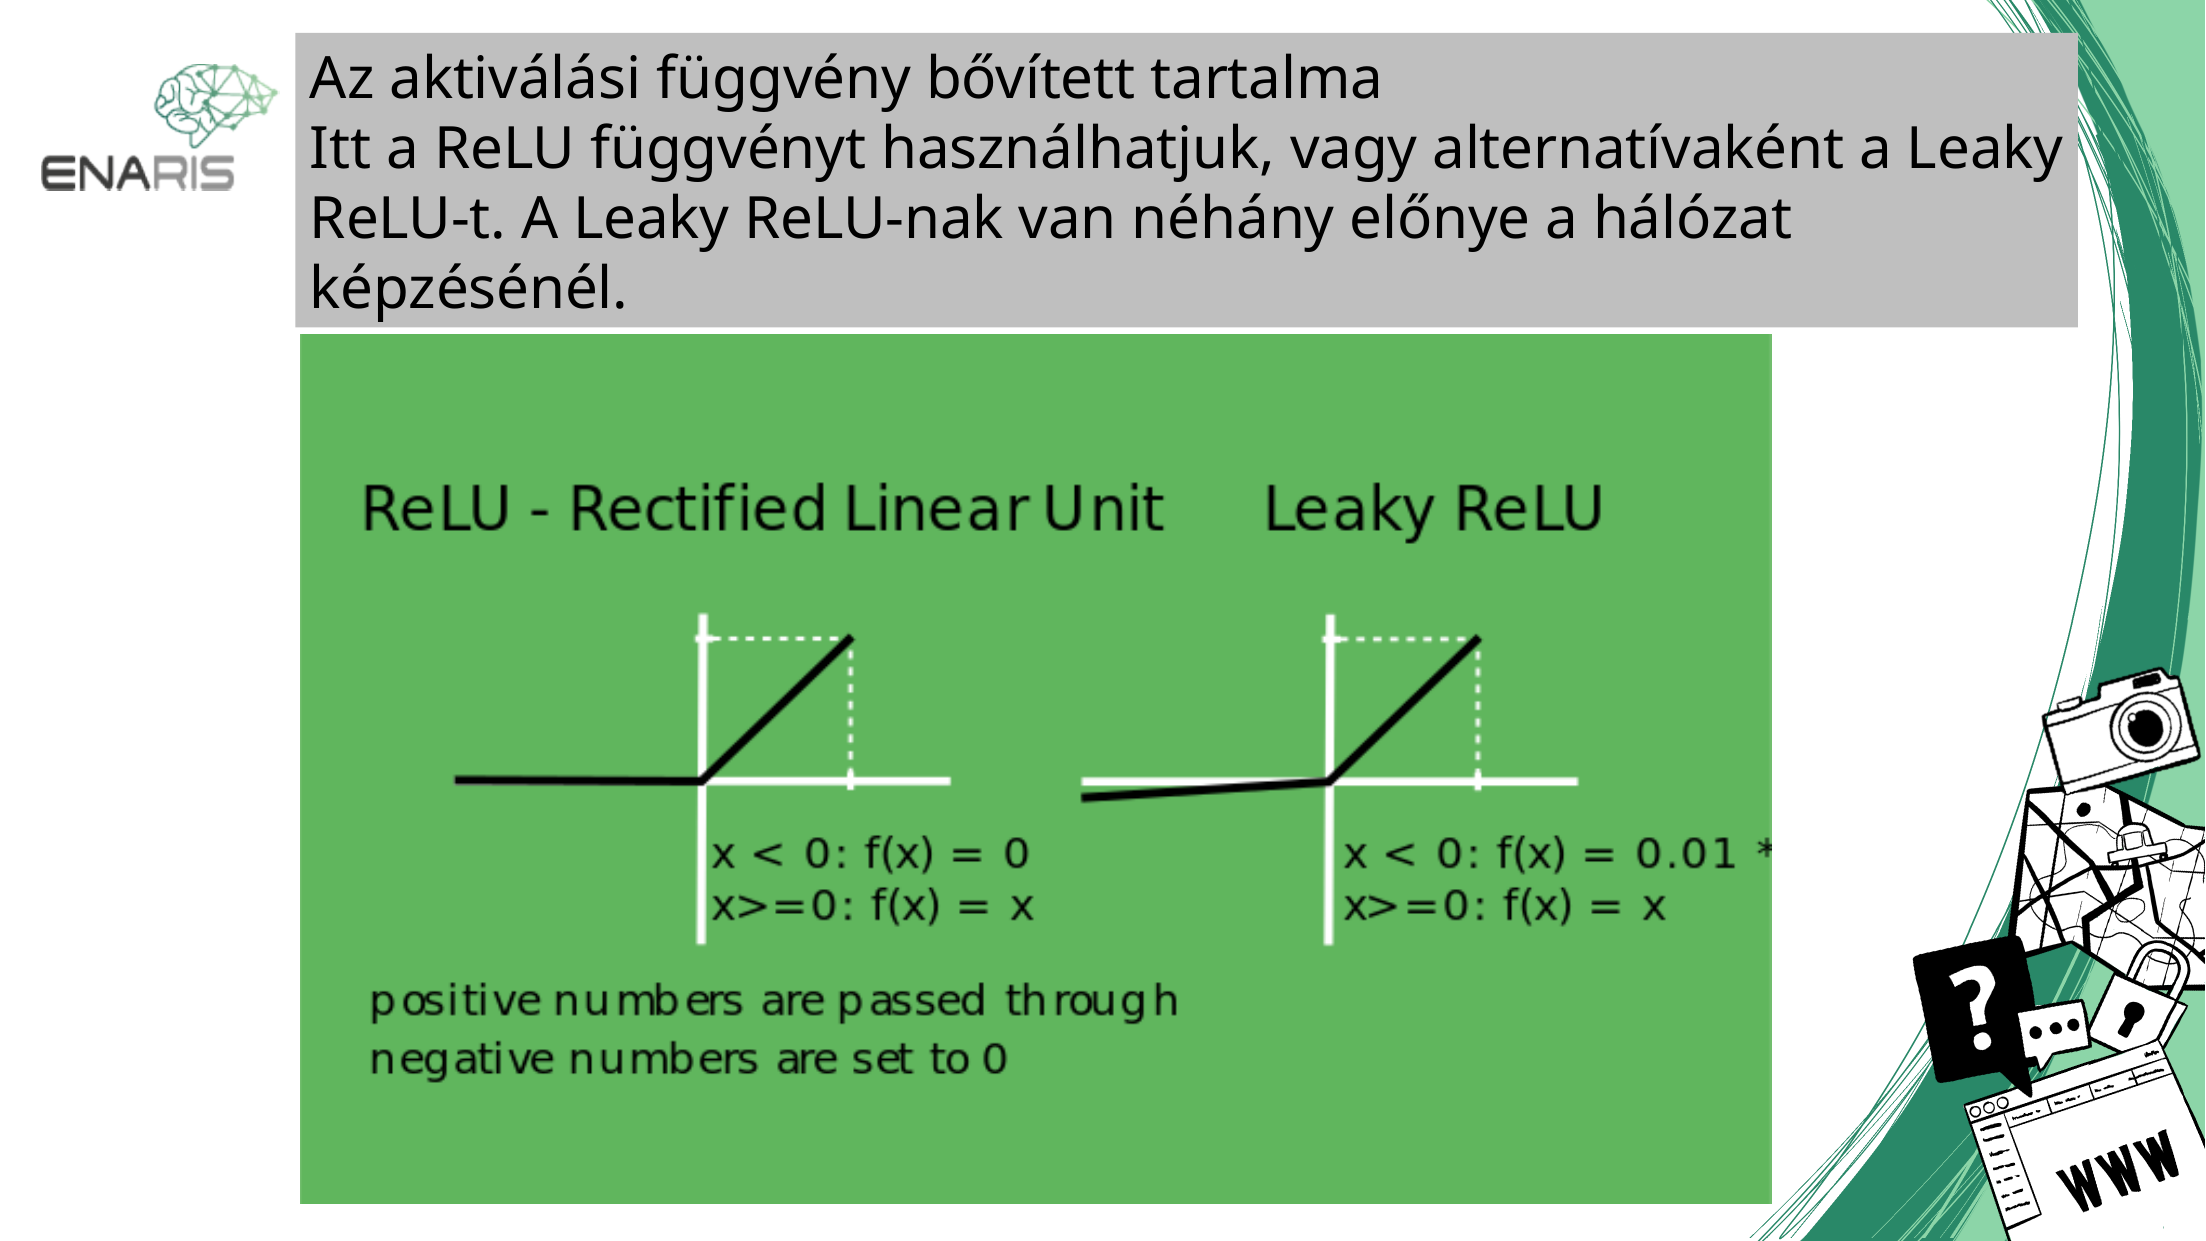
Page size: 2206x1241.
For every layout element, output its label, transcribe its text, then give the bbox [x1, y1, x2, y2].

picture [300, 0, 2205, 1241]
text_box Az aktiválási függvény bővített tartalma Itt a ReLU függvényt használhatjuk, vagy alternatívaként a Leaky ReLU-t. A Leaky ReLU-nak van néhány előnye a hálózat képzésénél. [295, 32, 2078, 328]
picture [41, 64, 280, 191]
